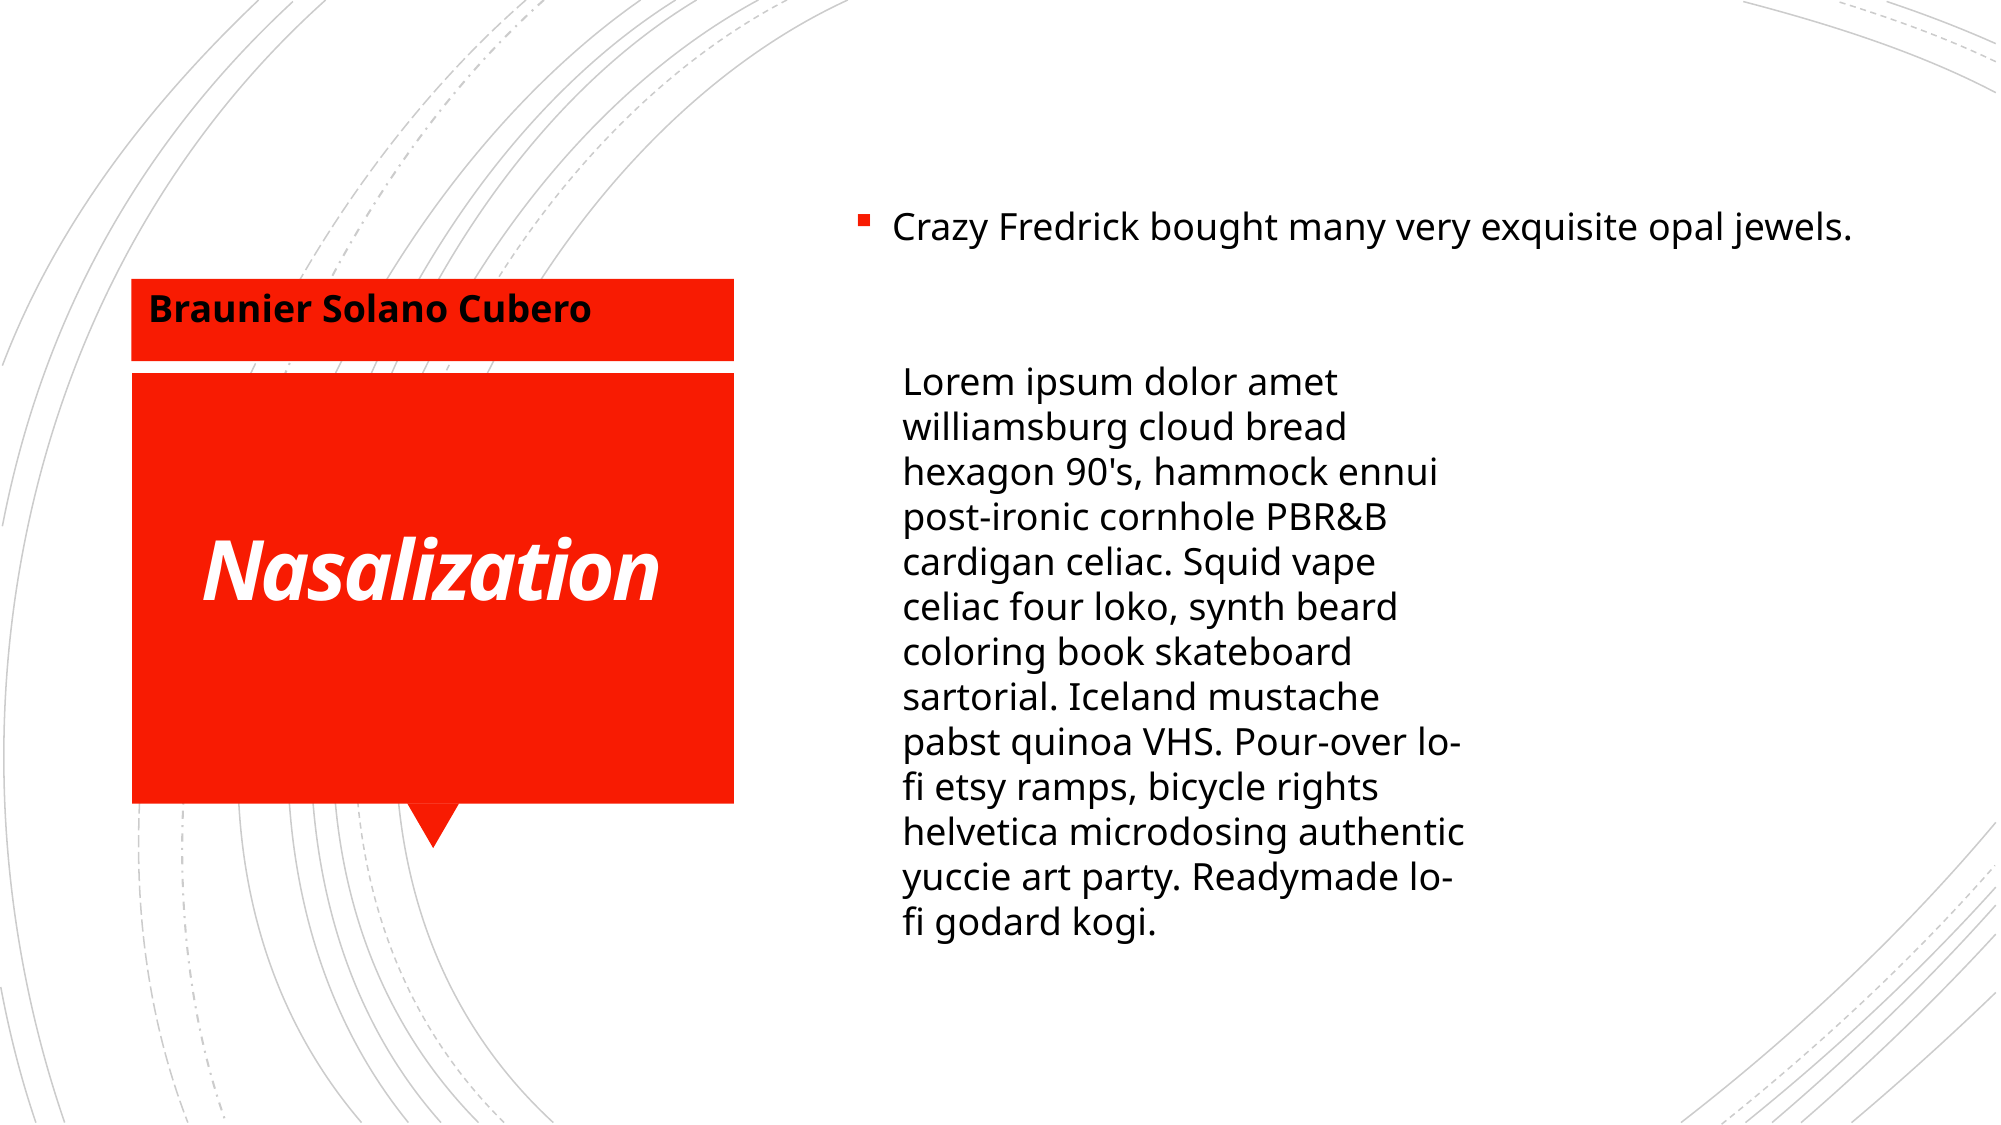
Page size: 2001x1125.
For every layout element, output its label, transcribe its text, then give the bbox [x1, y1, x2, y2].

text_box Lorem ipsum dolor amet williamsburg cloud bread hexagon 90's, hammock ennui post-ironic cornhole PBR&B cardigan celiac. Squid vape celiac four loko, synth beard coloring book skateboard sartorial. Iceland mustache pabst quinoa VHS. Pour-over lo-fi etsy ramps, bicycle rights helvetica microdosing authentic yuccie art party. Readymade lo-fi godard kogi. [887, 350, 1489, 951]
list Crazy Fredrick bought many very exquisite opal jewels. [839, 131, 1926, 311]
title Nasalization [63, 114, 801, 1037]
text_box Braunier Solano Cubero [133, 277, 741, 338]
